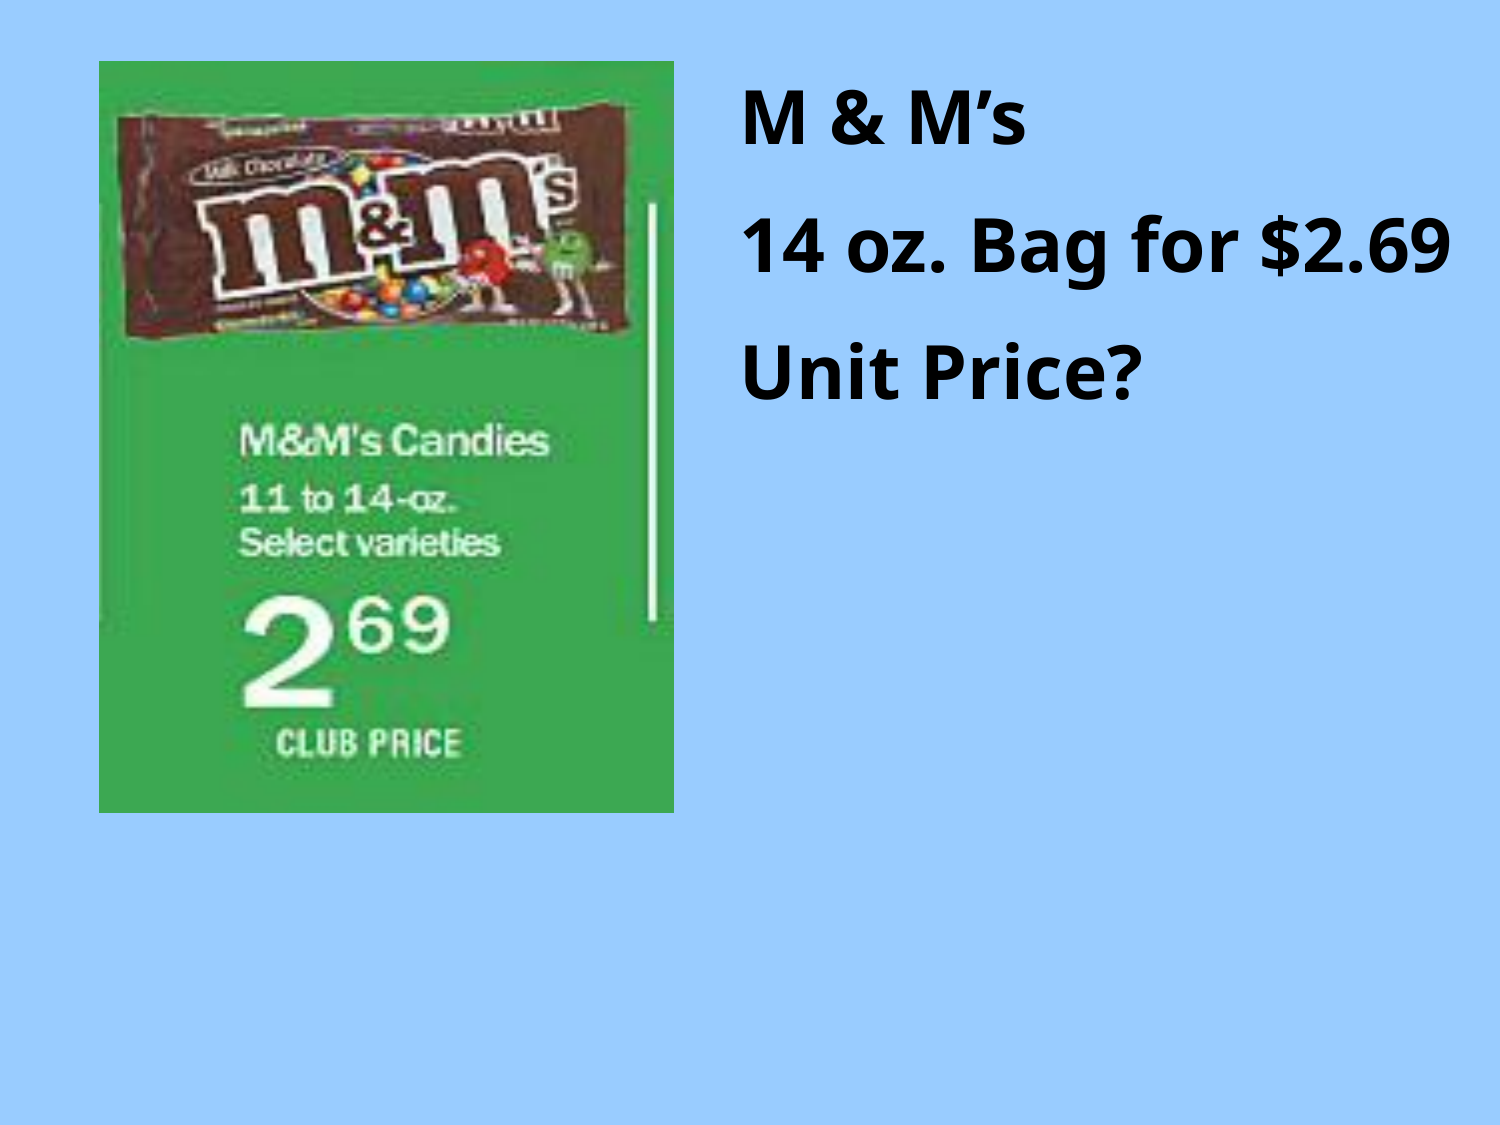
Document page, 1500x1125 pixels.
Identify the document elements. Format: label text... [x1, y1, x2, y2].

text_box M & M’s 14 oz. Bag for $2.69 Unit Price? [725, 62, 1500, 423]
picture [99, 61, 675, 813]
